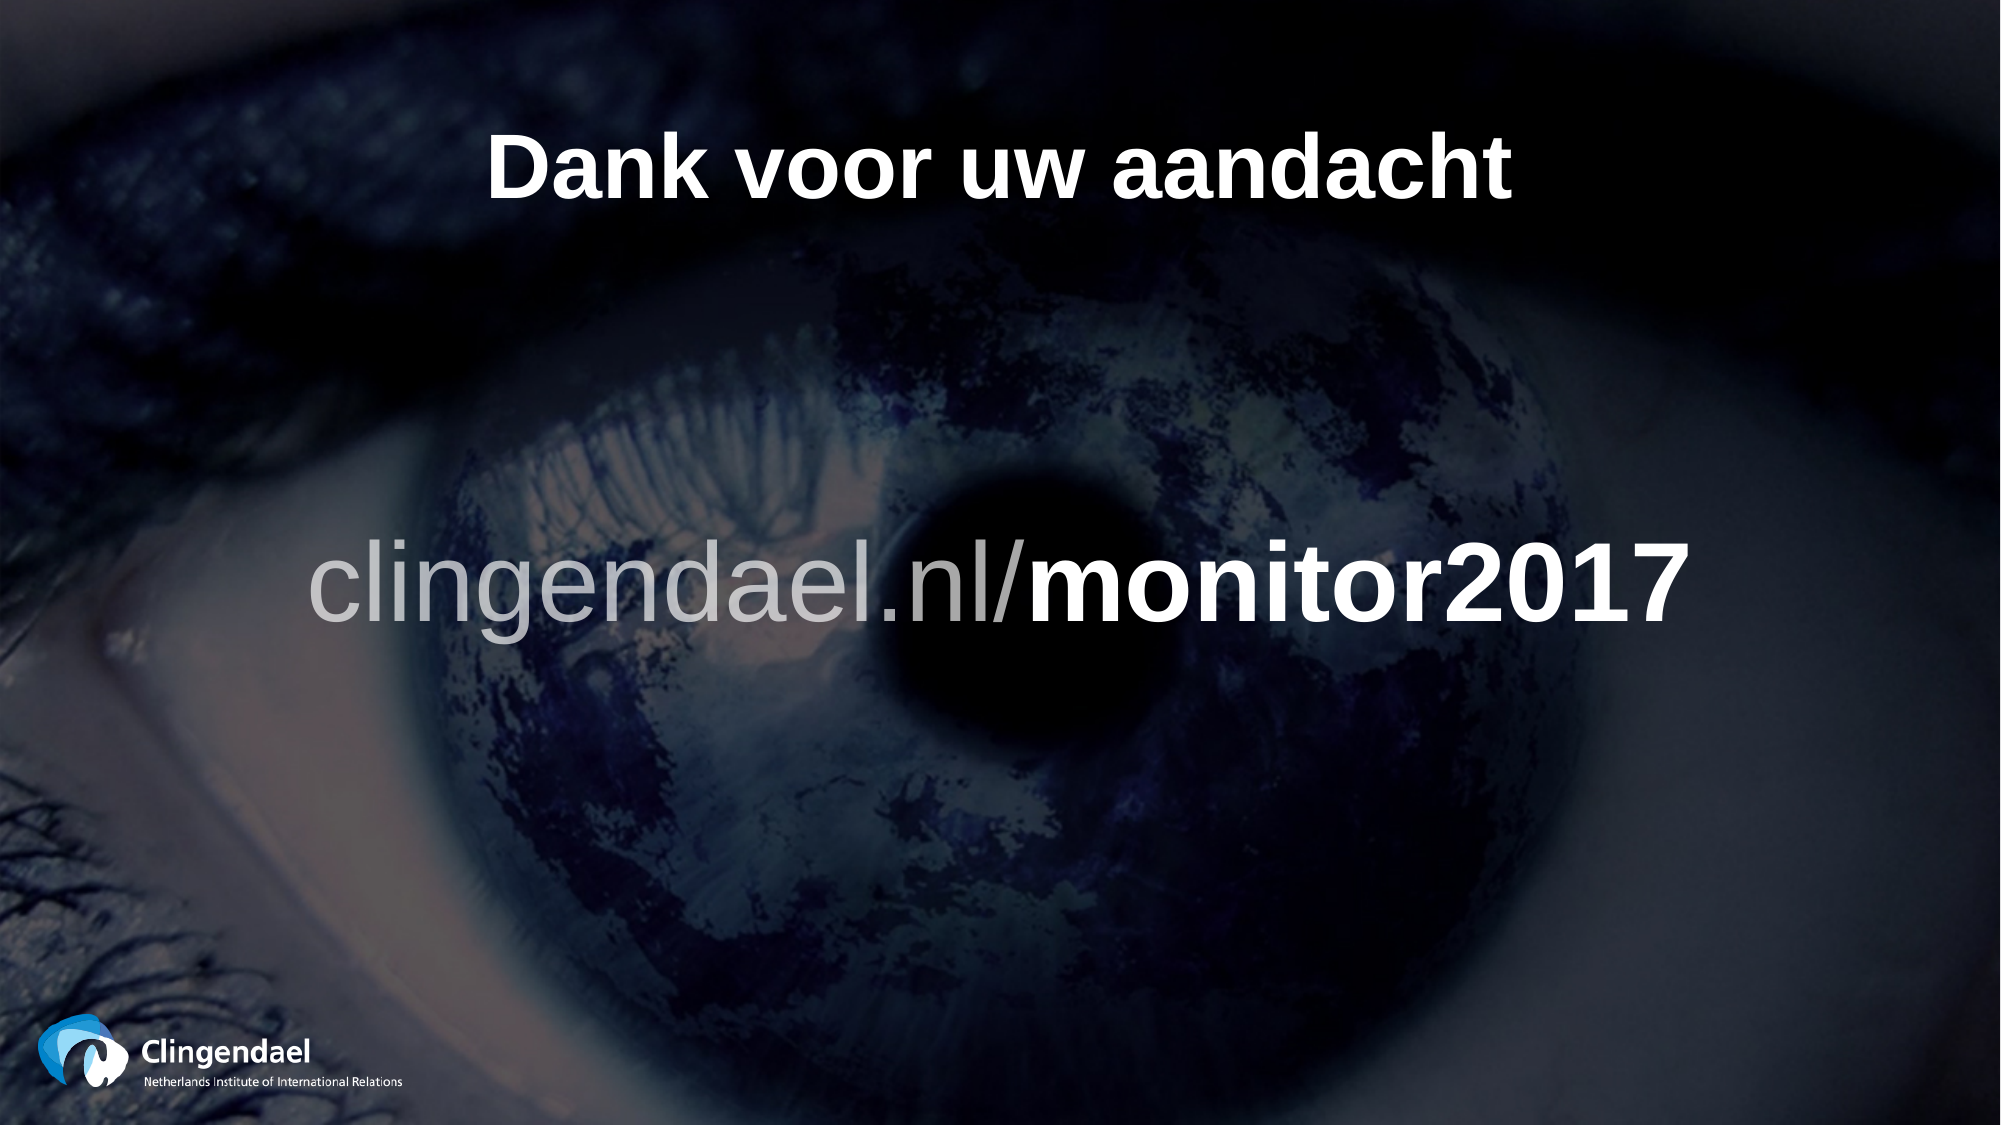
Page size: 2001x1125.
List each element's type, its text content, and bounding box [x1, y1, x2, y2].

title Dank voor uw aandacht [137, 59, 1863, 278]
list clingendael.nl/monitor2017 [137, 516, 1863, 659]
picture [0, 0, 2001, 1125]
